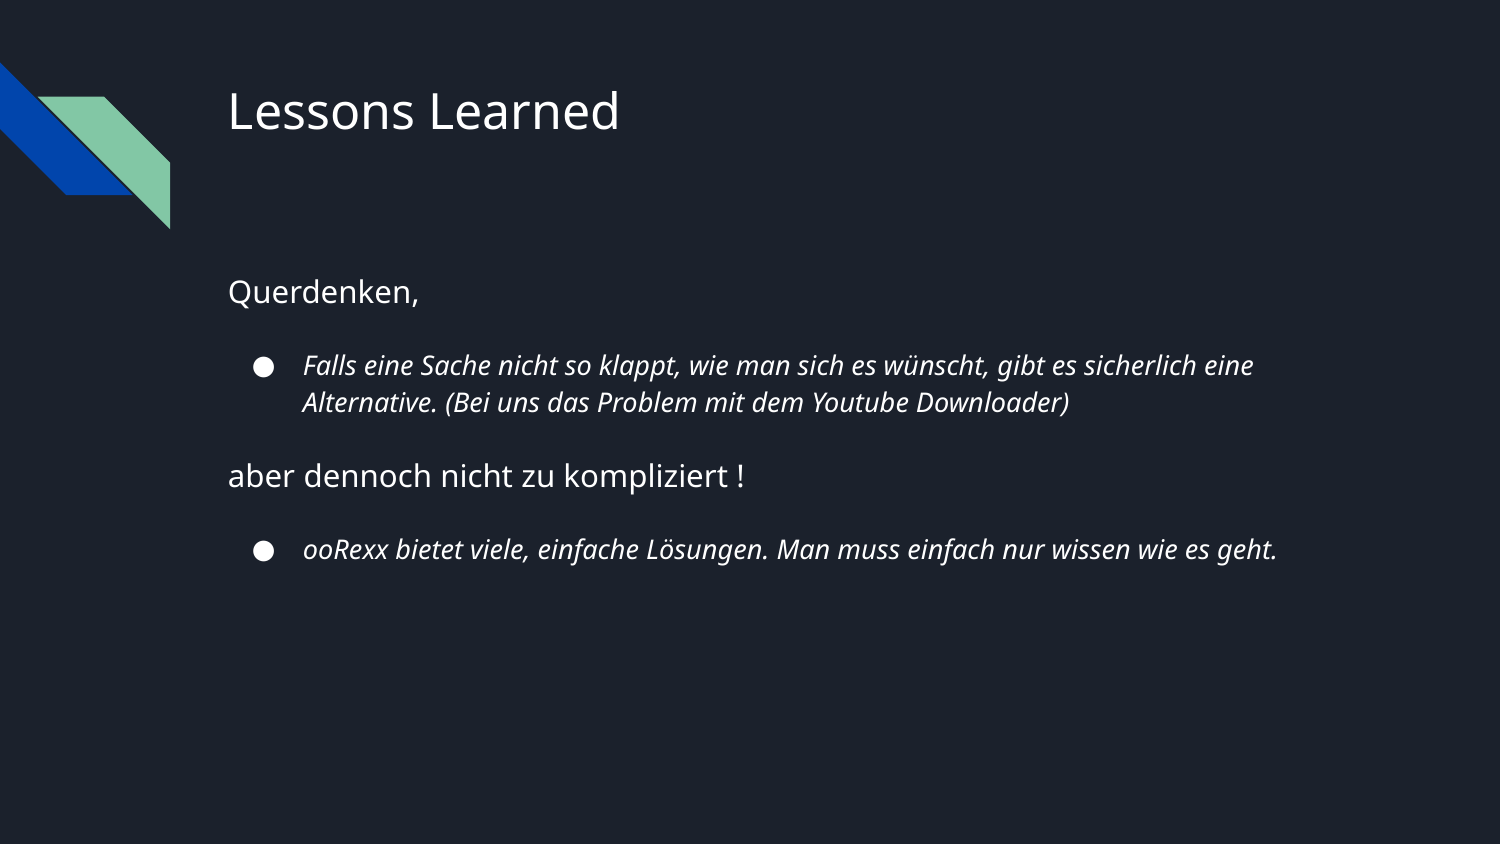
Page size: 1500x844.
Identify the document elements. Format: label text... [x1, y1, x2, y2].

title Lessons Learned [212, 64, 1368, 215]
list Querdenken, Falls eine Sache nicht so klappt, wie man sich es wünscht, gibt es sicherlich eine Alternative. (Bei uns das Problem mit dem Youtube Downloader) aber dennoch nicht zu kompliziert ! ooRexx bietet viele, einfache Lösungen. Man muss einfach nur wissen wie es geht. [212, 251, 1368, 730]
